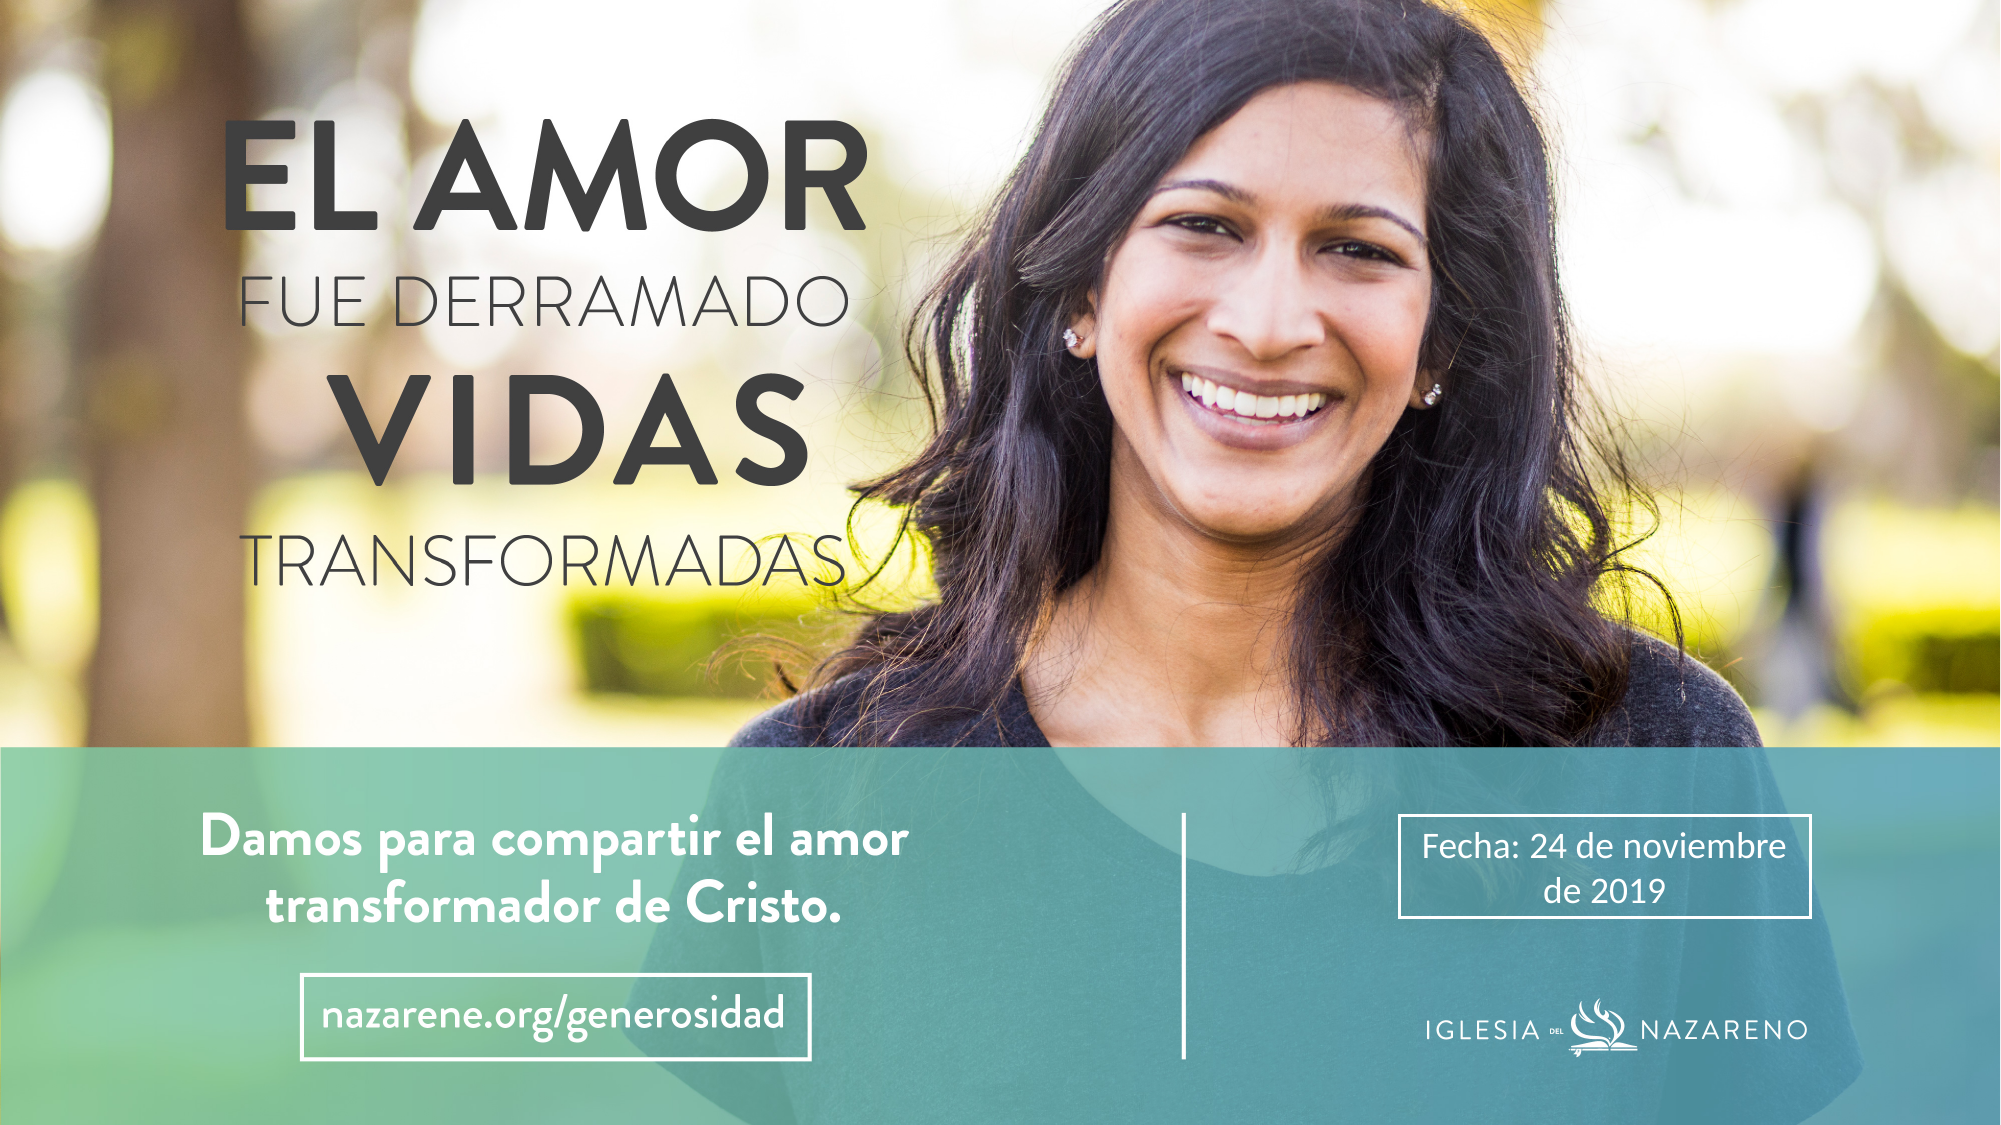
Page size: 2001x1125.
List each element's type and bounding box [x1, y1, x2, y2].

text_box [1398, 815, 1812, 919]
picture [0, 0, 2001, 1125]
